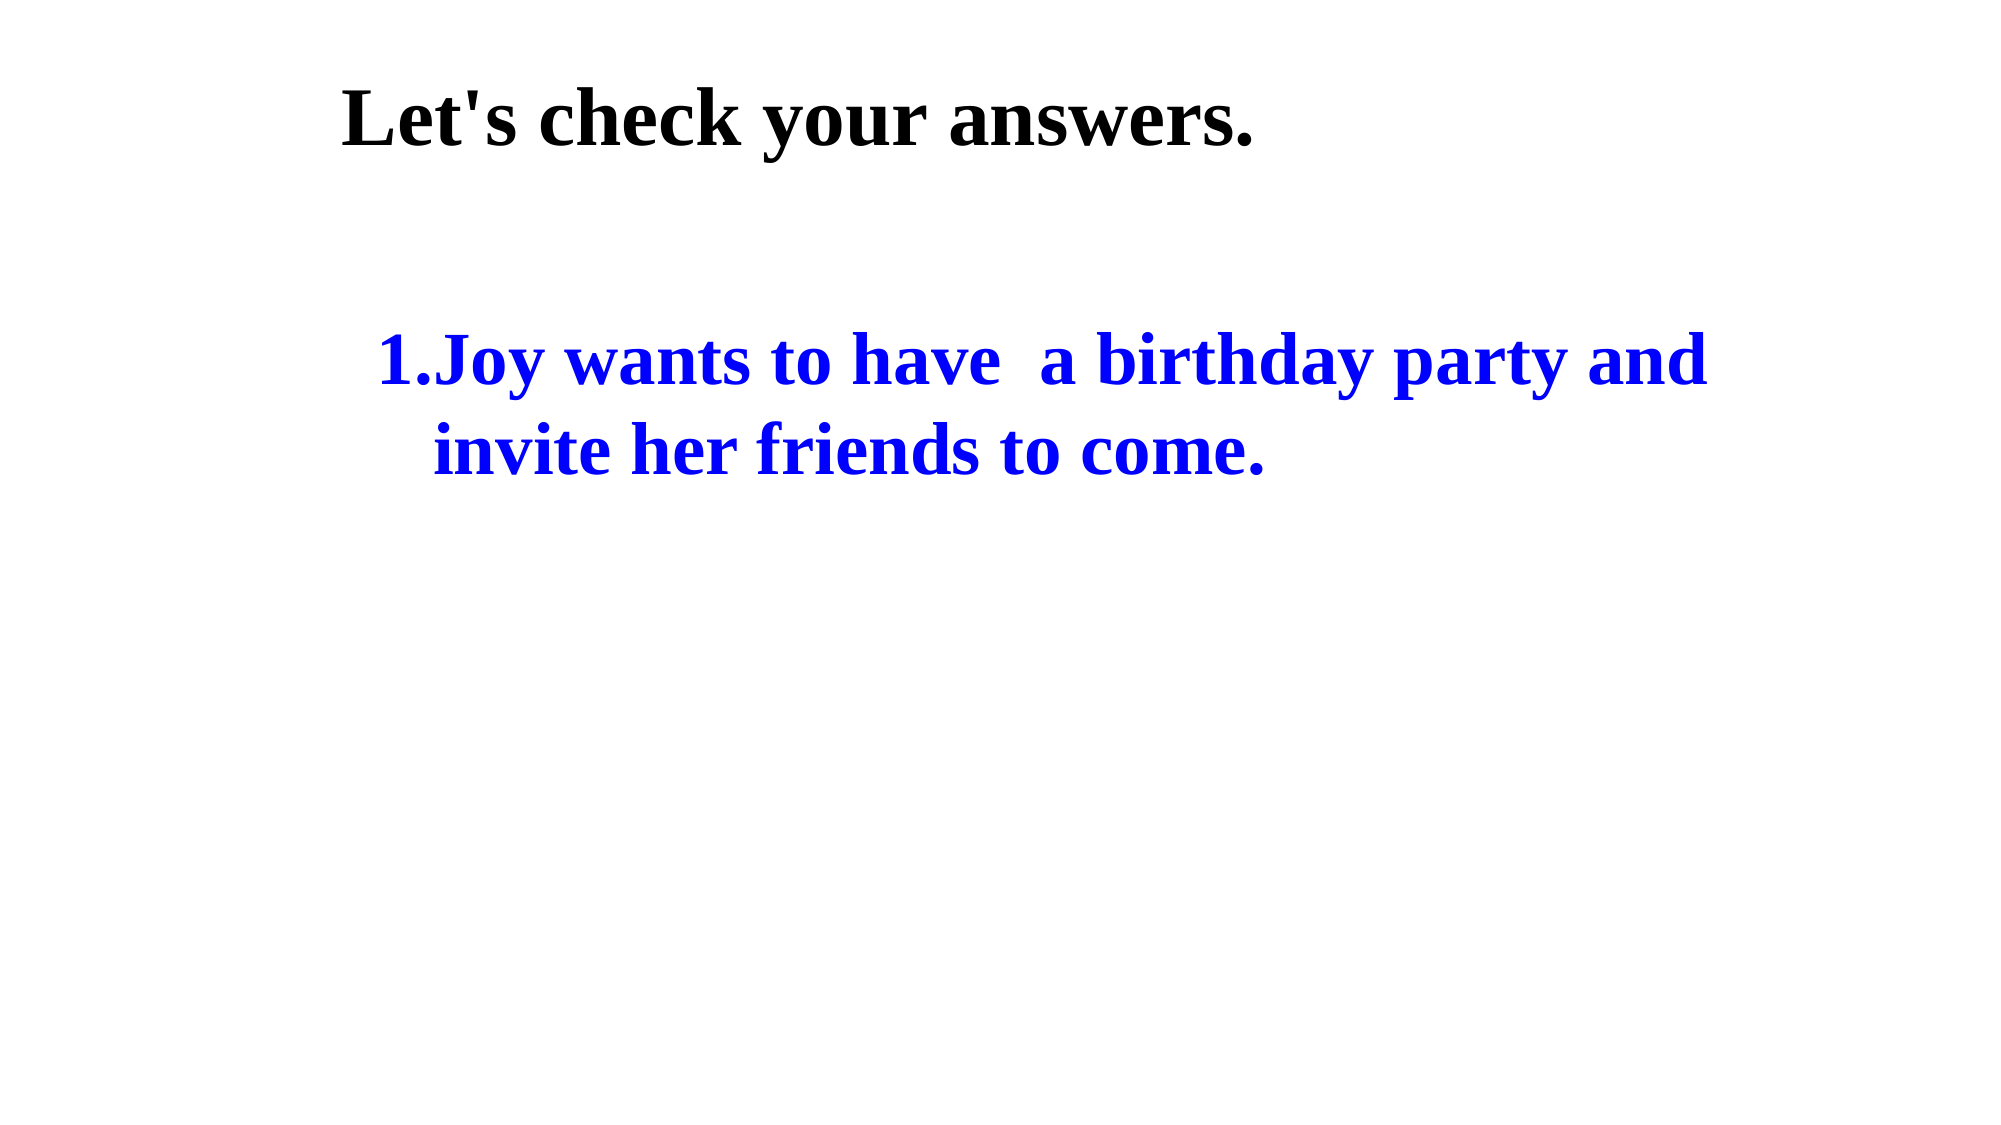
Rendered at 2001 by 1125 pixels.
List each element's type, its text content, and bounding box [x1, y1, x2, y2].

text_box 1.Joy wants to have a birthday party and invite her friends to come. [362, 302, 1744, 543]
text_box Let's check your answers. [326, 54, 1275, 170]
